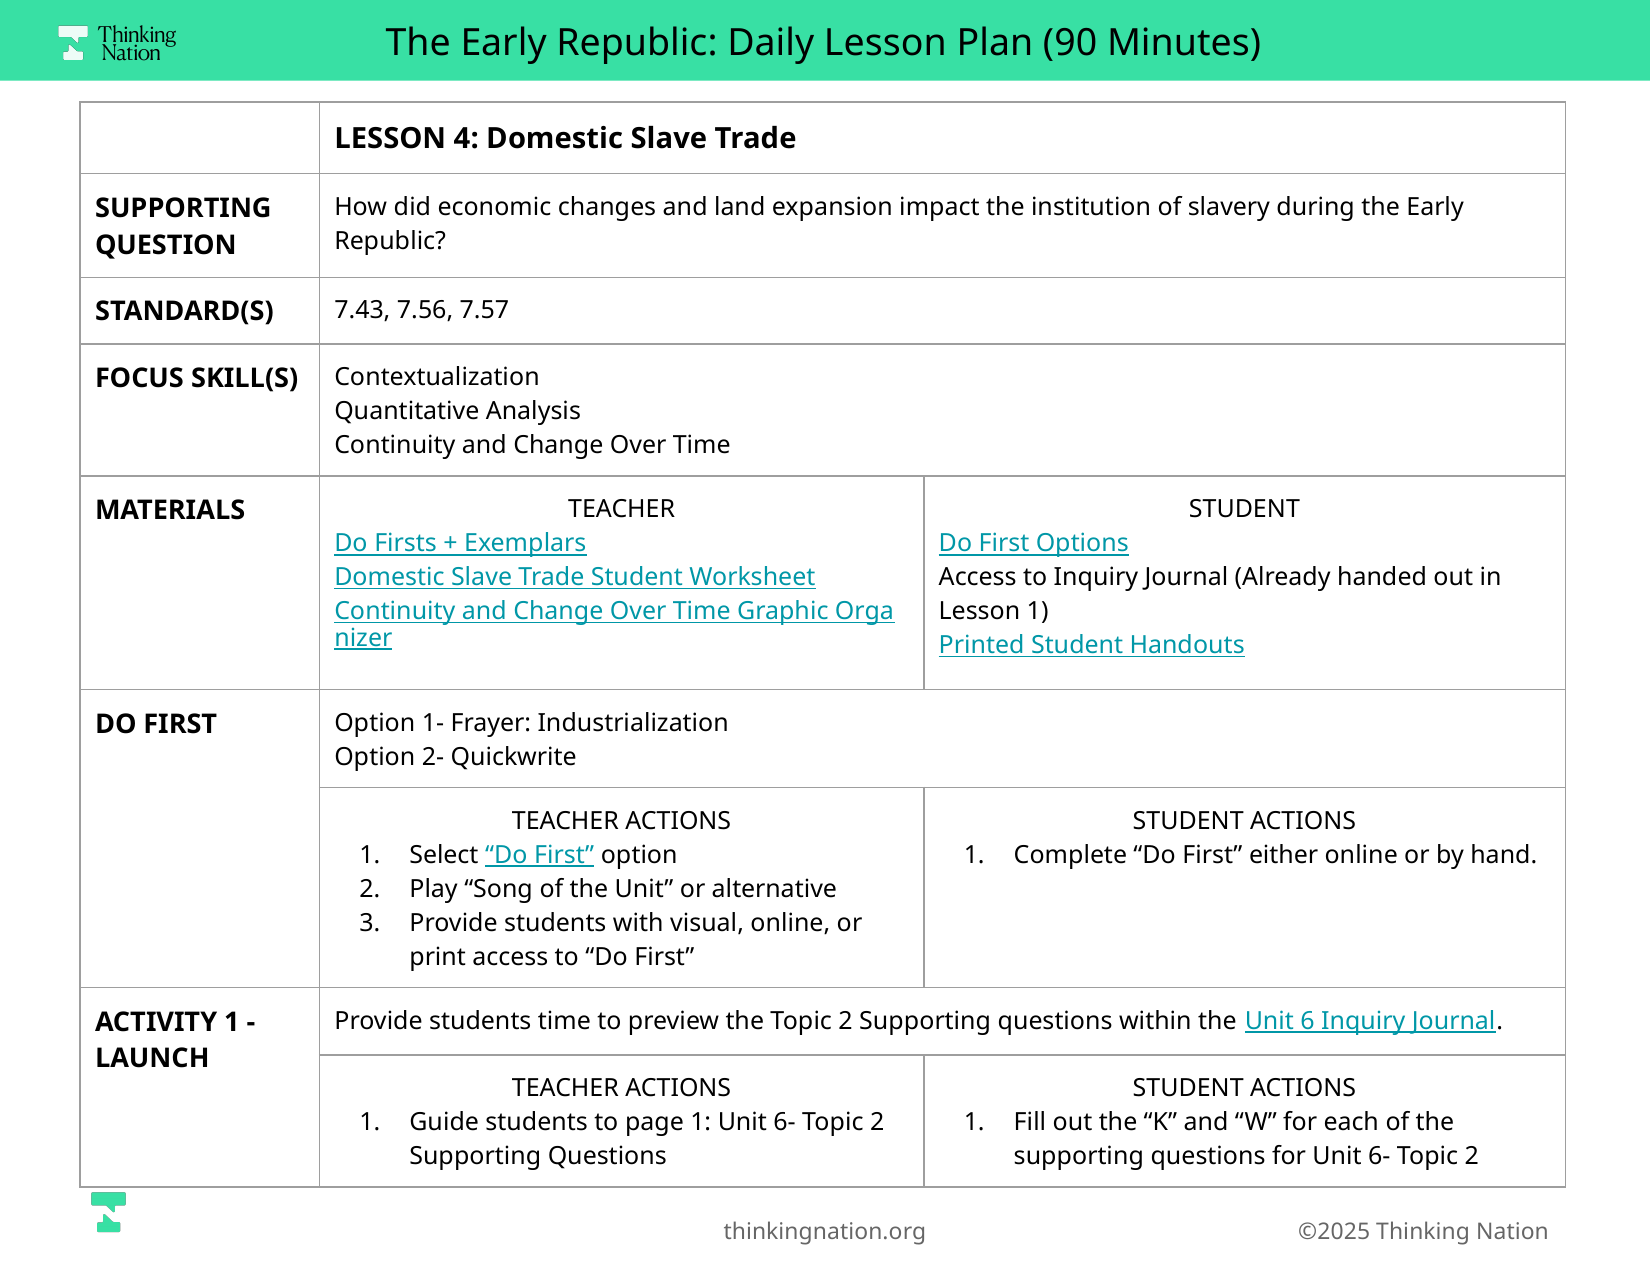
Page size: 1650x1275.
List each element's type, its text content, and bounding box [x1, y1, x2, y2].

picture [80, 1184, 136, 1240]
table_cell MATERIALS [81, 477, 319, 689]
picture [45, 14, 180, 71]
table_cell STUDENT ACTIONS Complete “Do First” either online or by hand. [925, 788, 1565, 987]
table_cell How did economic changes and land expansion impact the institution of slavery during the Early Republic? [320, 174, 1565, 277]
table_cell TEACHER ACTIONS Select “Do First” option Play “Song of the Unit” or alternative Provide students with visual, online, or print access to “Do First” [320, 788, 923, 987]
table_cell TEACHER ACTIONS Guide students to page 1: Unit 6- Topic 2 Supporting Questions [320, 1056, 923, 1186]
text_box ©2025 Thinking Nation [1174, 1200, 1566, 1240]
table_cell STANDARD(S) [81, 278, 319, 343]
table_cell STUDENT ACTIONS Fill out the “K” and “W” for each of the supporting questions for Unit 6- Topic 2 [925, 1056, 1565, 1186]
table_cell TEACHER Do Firsts + Exemplars Domestic Slave Trade Student Worksheet Continuity and Change Over Time Graphic Organizer [320, 477, 923, 689]
table_cell Provide students time to preview the Topic 2 Supporting questions within the Unit 6 Inquiry Journal. [320, 988, 1565, 1054]
table_cell STUDENT Do First Options Access to Inquiry Journal (Already handed out in Lesson 1) Printed Student Handouts [925, 477, 1565, 689]
table_cell 7.43, 7.56, 7.57 [320, 278, 1565, 343]
table_cell SUPPORTING QUESTION [81, 174, 319, 277]
table_header LESSON 4: Domestic Slave Trade [320, 103, 1565, 173]
text_box thinkingnation.org [629, 1200, 1021, 1240]
table_cell Option 1- Frayer: Industrialization Option 2- Quickwrite [320, 690, 1565, 787]
table_header [81, 103, 319, 173]
table_cell Contextualization Quantitative Analysis Continuity and Change Over Time [320, 345, 1565, 475]
table_cell ACTIVITY 1 - LAUNCH [81, 988, 319, 1186]
table_cell DO FIRST [81, 690, 319, 987]
table_cell FOCUS SKILL(S) [81, 345, 319, 475]
text_box The Early Republic: Daily Lesson Plan (90 Minutes) [0, 0, 1650, 81]
